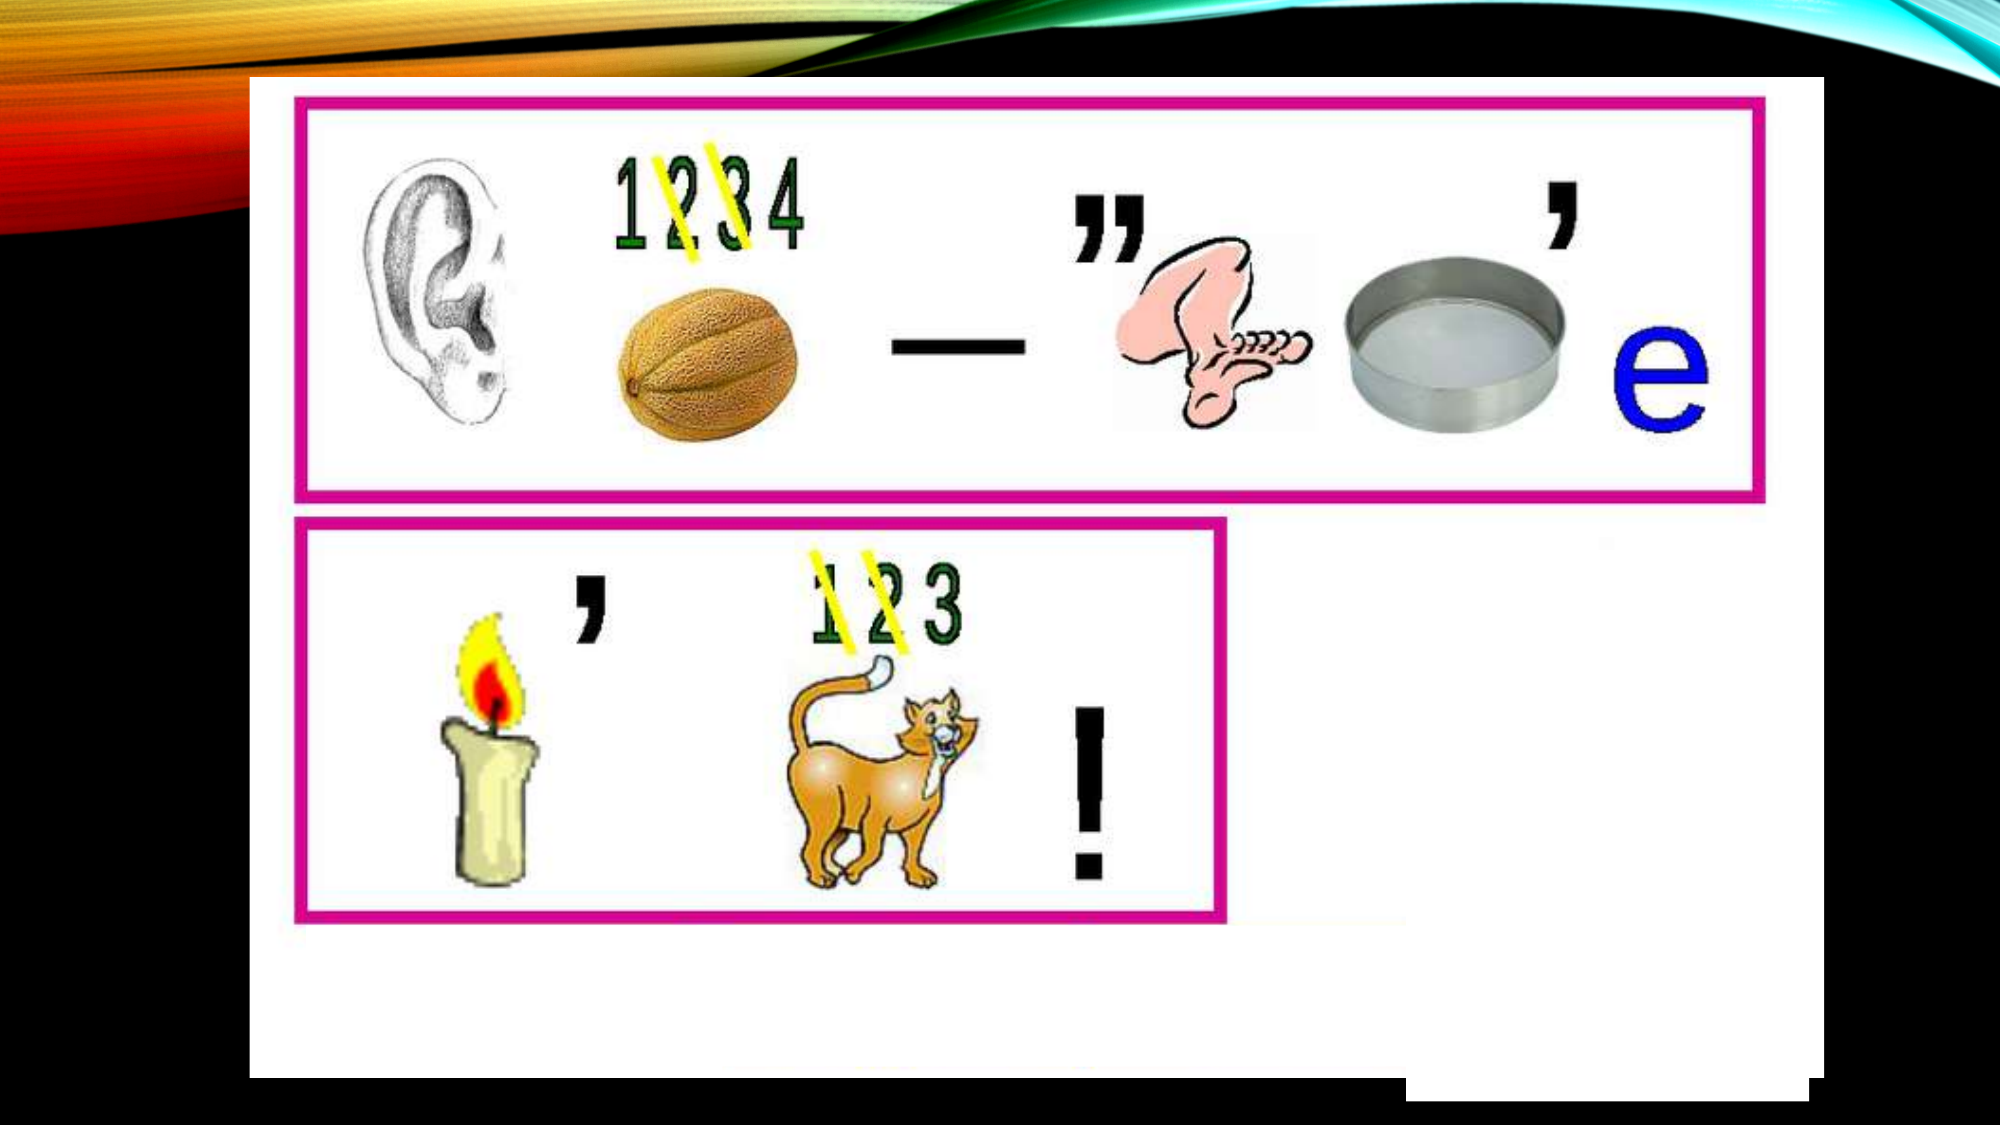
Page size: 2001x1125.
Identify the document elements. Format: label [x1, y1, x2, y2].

picture [0, 0, 2000, 1078]
text_box [1405, 1078, 1810, 1102]
